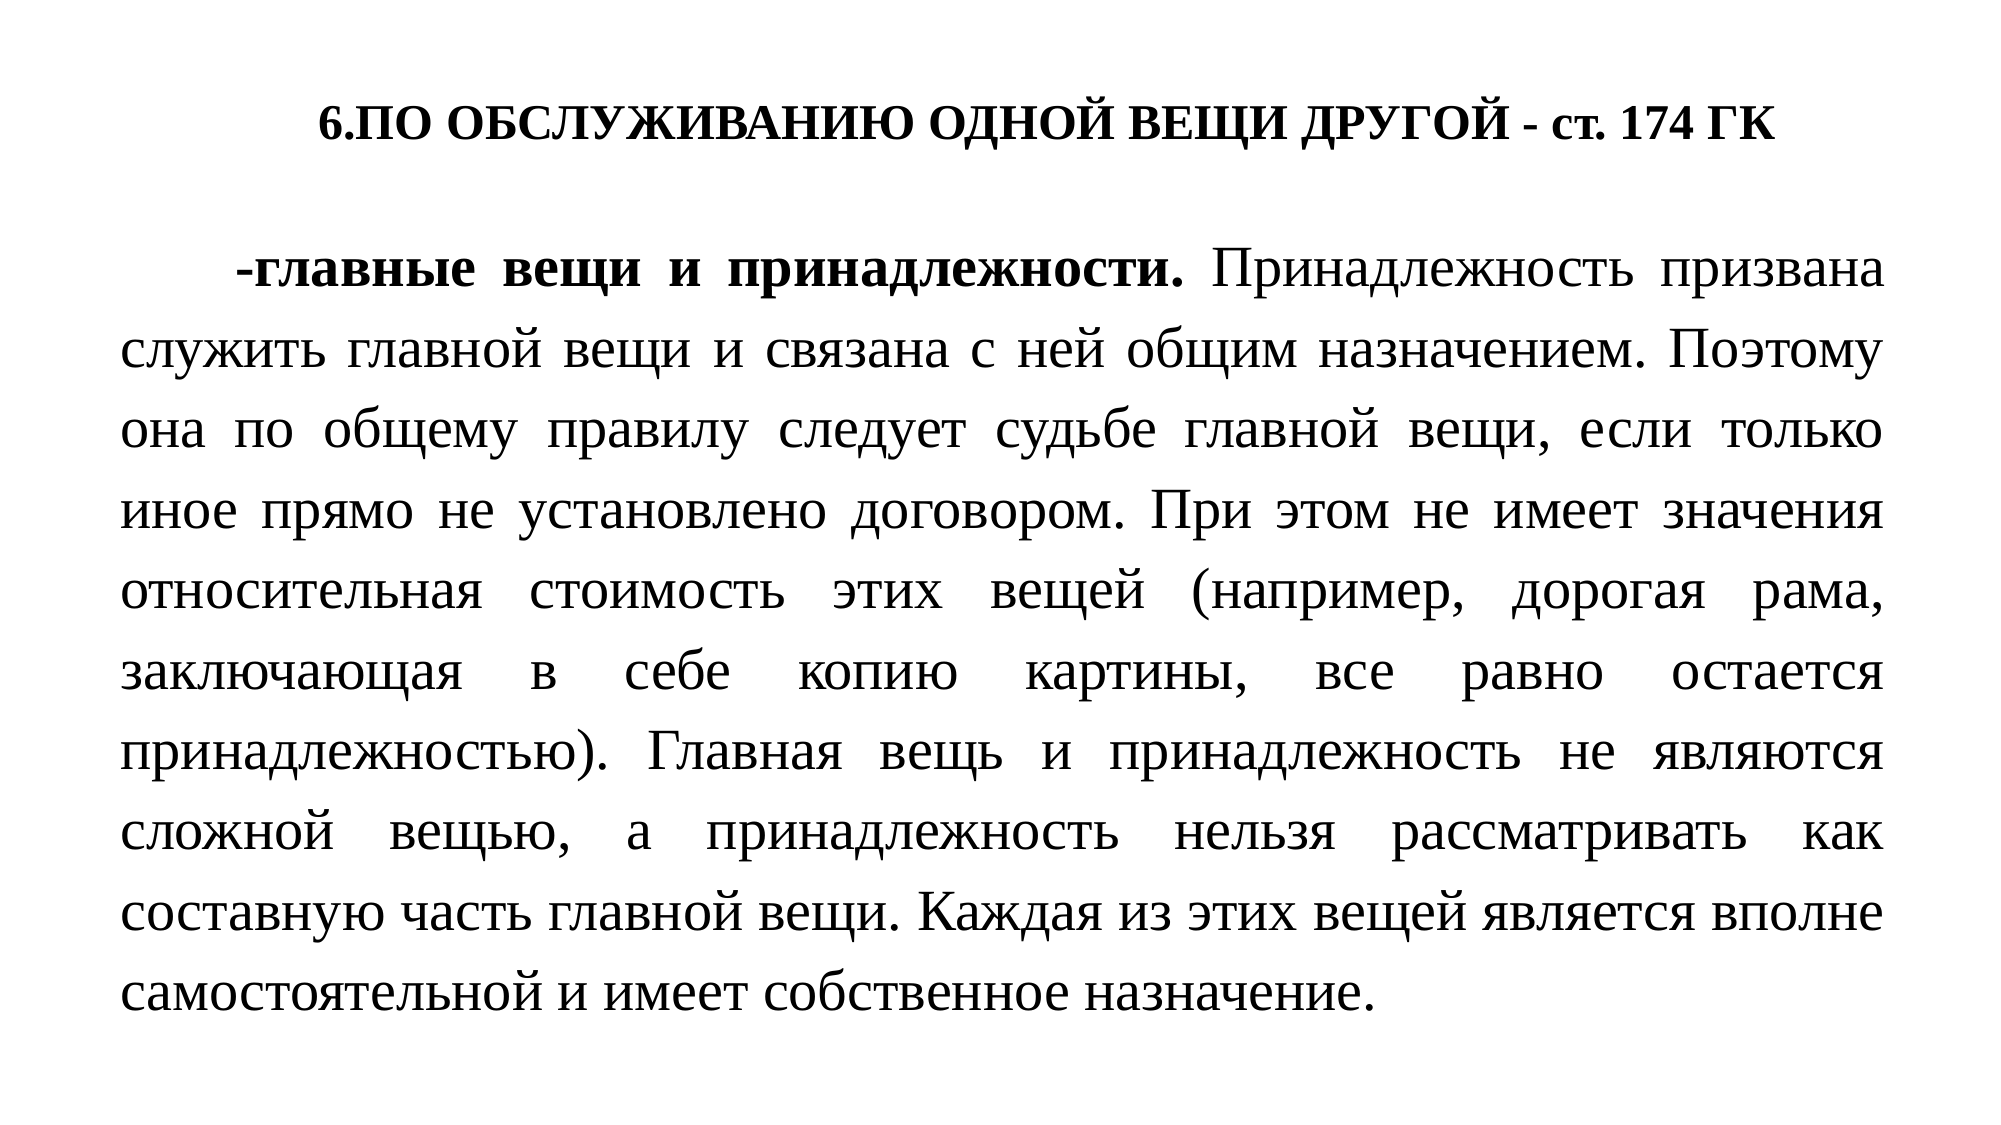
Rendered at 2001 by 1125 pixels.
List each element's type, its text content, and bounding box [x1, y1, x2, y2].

text_box 6.ПО ОБСЛУЖИВАНИЮ ОДНОЙ ВЕЩИ ДРУГОЙ - ст. 174 ГК -главные вещи и принадлежности. Принадлежность призва­на служить главной вещи и связана с ней общим назначением. Поэтому она по общему правилу следует судьбе главной вещи, если только иное прямо не установлено договором. При этом не имеет значения относительная стоимость этих вещей (на­пример, дорогая рама, заключающая в себе копию картины, все равно остается принадлежностью). Главная вещь и принадлежность не являются сложной вещью, а принадлежность нельзя рассматривать как составную часть глав­ной вещи. Каждая из этих вещей является вполне самостоятельной и имеет собственное назначение. [105, 72, 1900, 1075]
